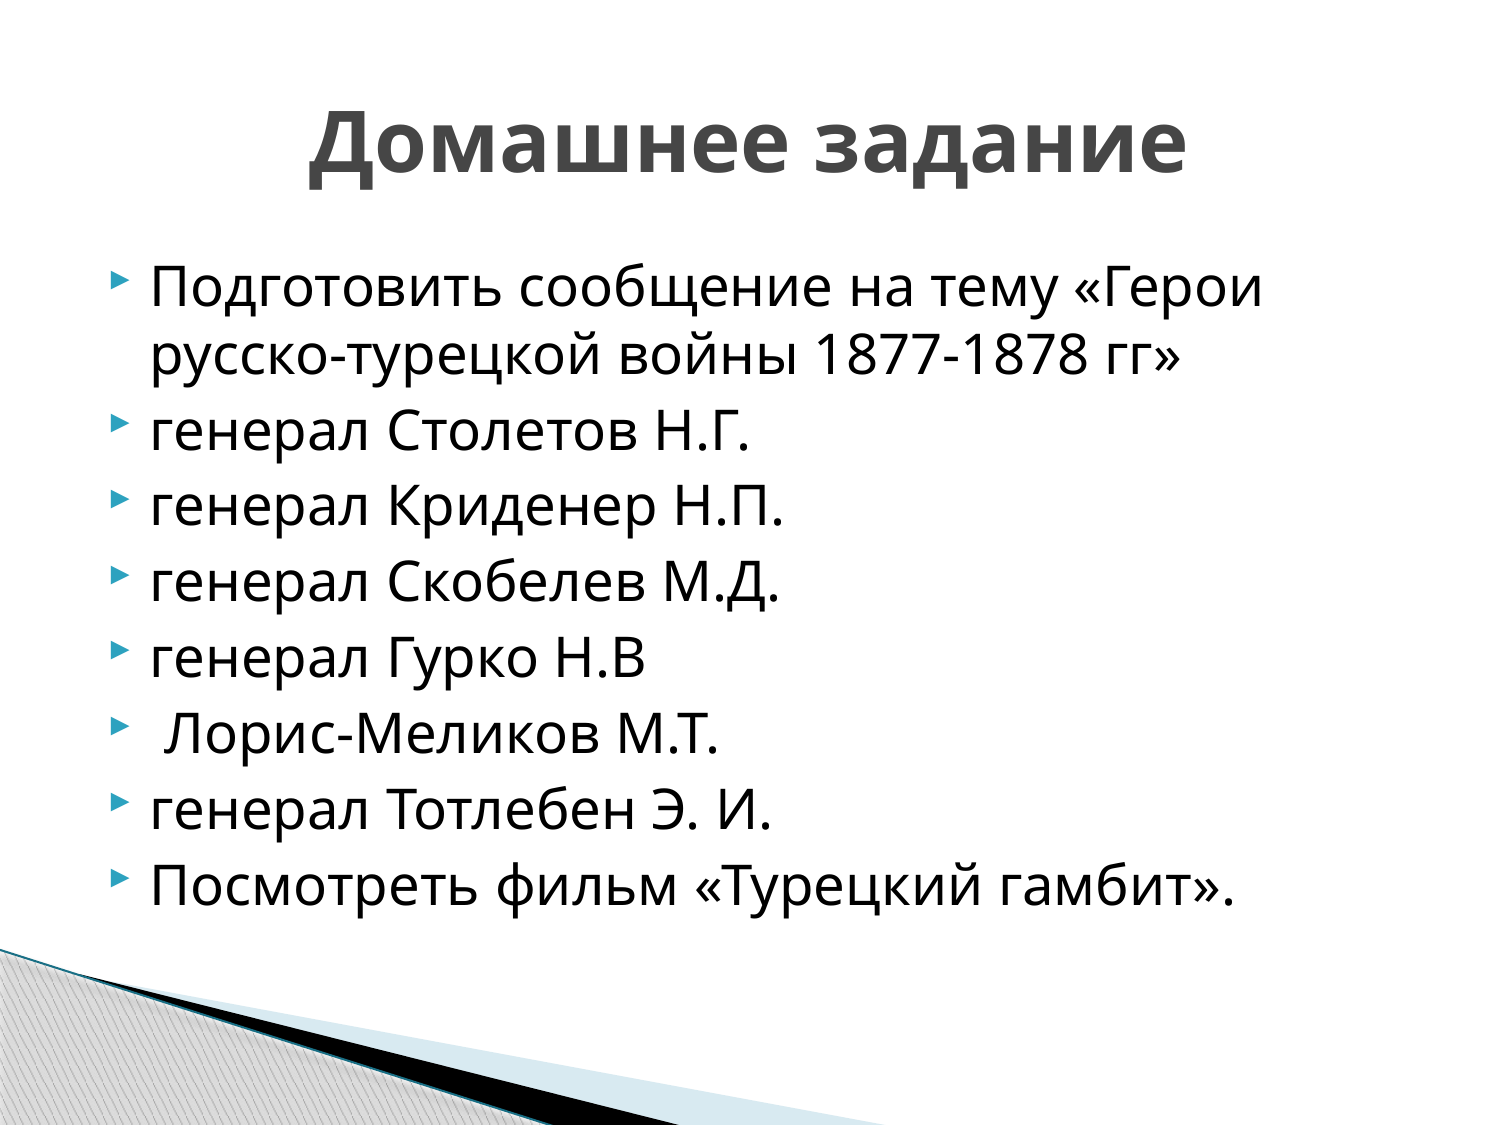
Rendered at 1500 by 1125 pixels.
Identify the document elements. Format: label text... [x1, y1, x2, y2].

title Домашнее задание [75, 45, 1425, 233]
list Подготовить сообщение на тему «Герои русско-турецкой войны 1877-1878 гг» генерал Столетов Н.Г. генерал Криденер Н.П. генерал Скобелев М.Д. генерал Гурко Н.В Лорис-Меликов М.Т. генерал Тотлебен Э. И. Посмотреть фильм «Турецкий гамбит». [75, 243, 1425, 986]
